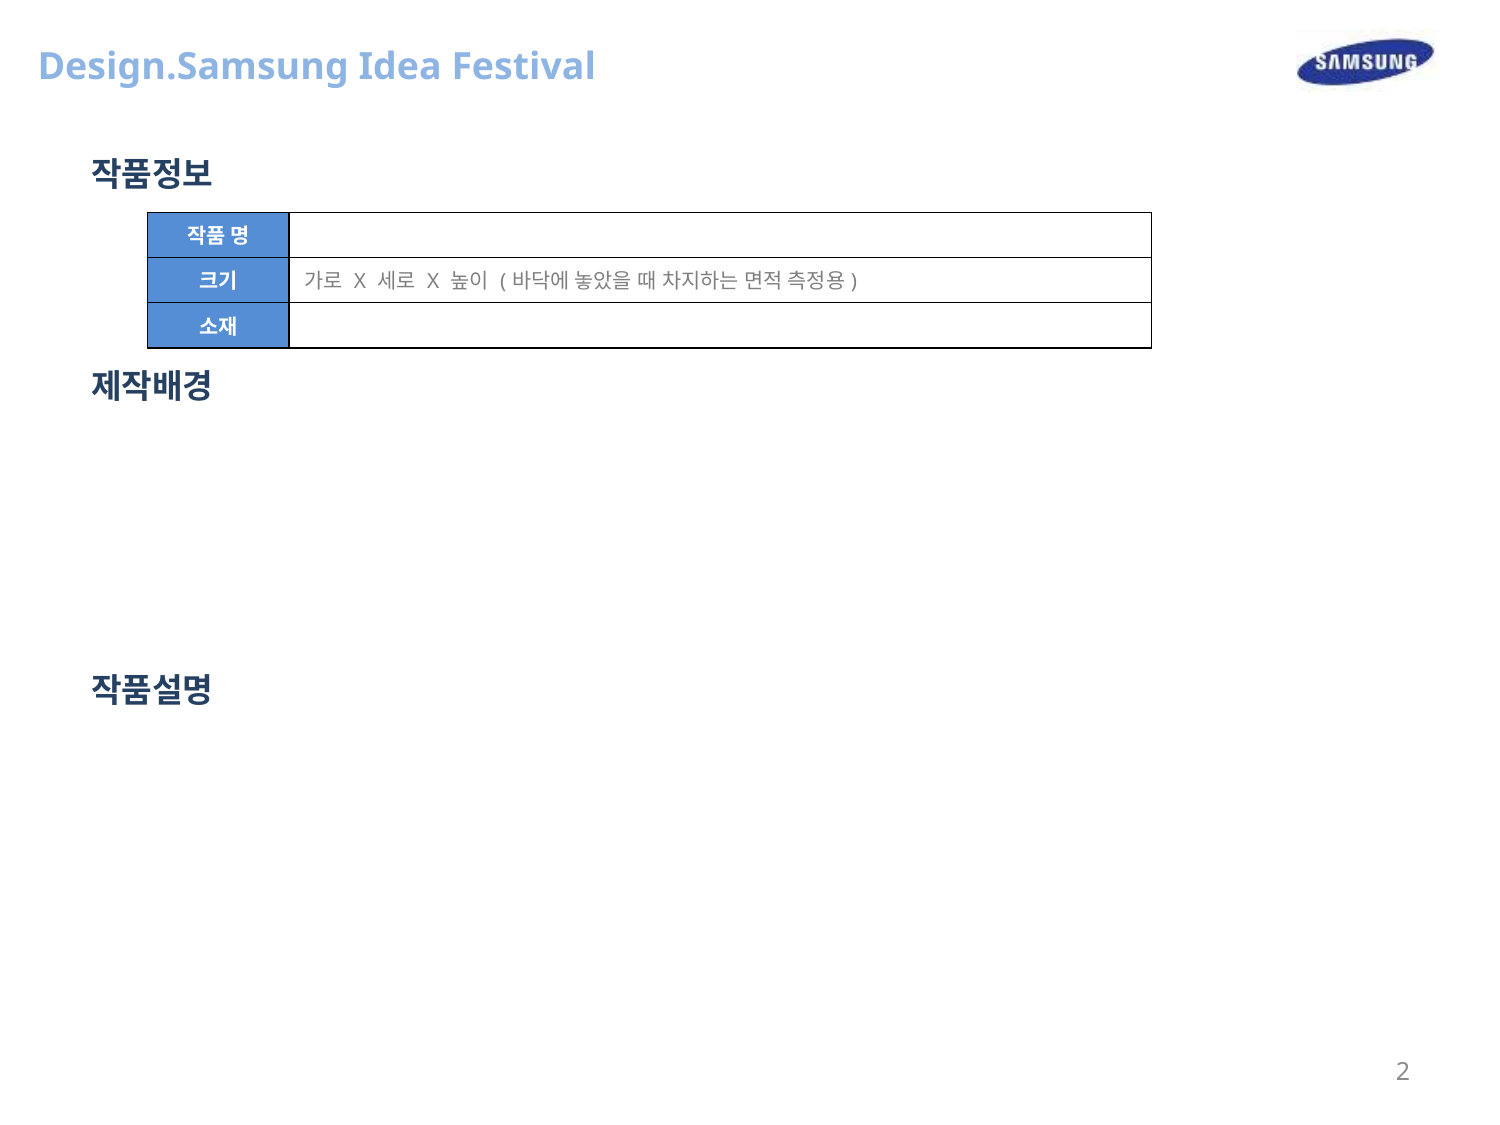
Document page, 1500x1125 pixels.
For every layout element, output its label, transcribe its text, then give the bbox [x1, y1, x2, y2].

slide_number 2 [1074, 1042, 1425, 1103]
table_header [290, 213, 1151, 257]
table_header 작품 명 [148, 213, 288, 257]
table_cell 크기 [148, 258, 288, 302]
table_cell [290, 303, 1151, 347]
table_cell 소재 [148, 303, 288, 347]
table_cell 가로 X 세로 X 높이 (바닥에 놓았을 때 차지하는 면적 측정용) [290, 258, 1151, 302]
picture [1296, 29, 1439, 92]
